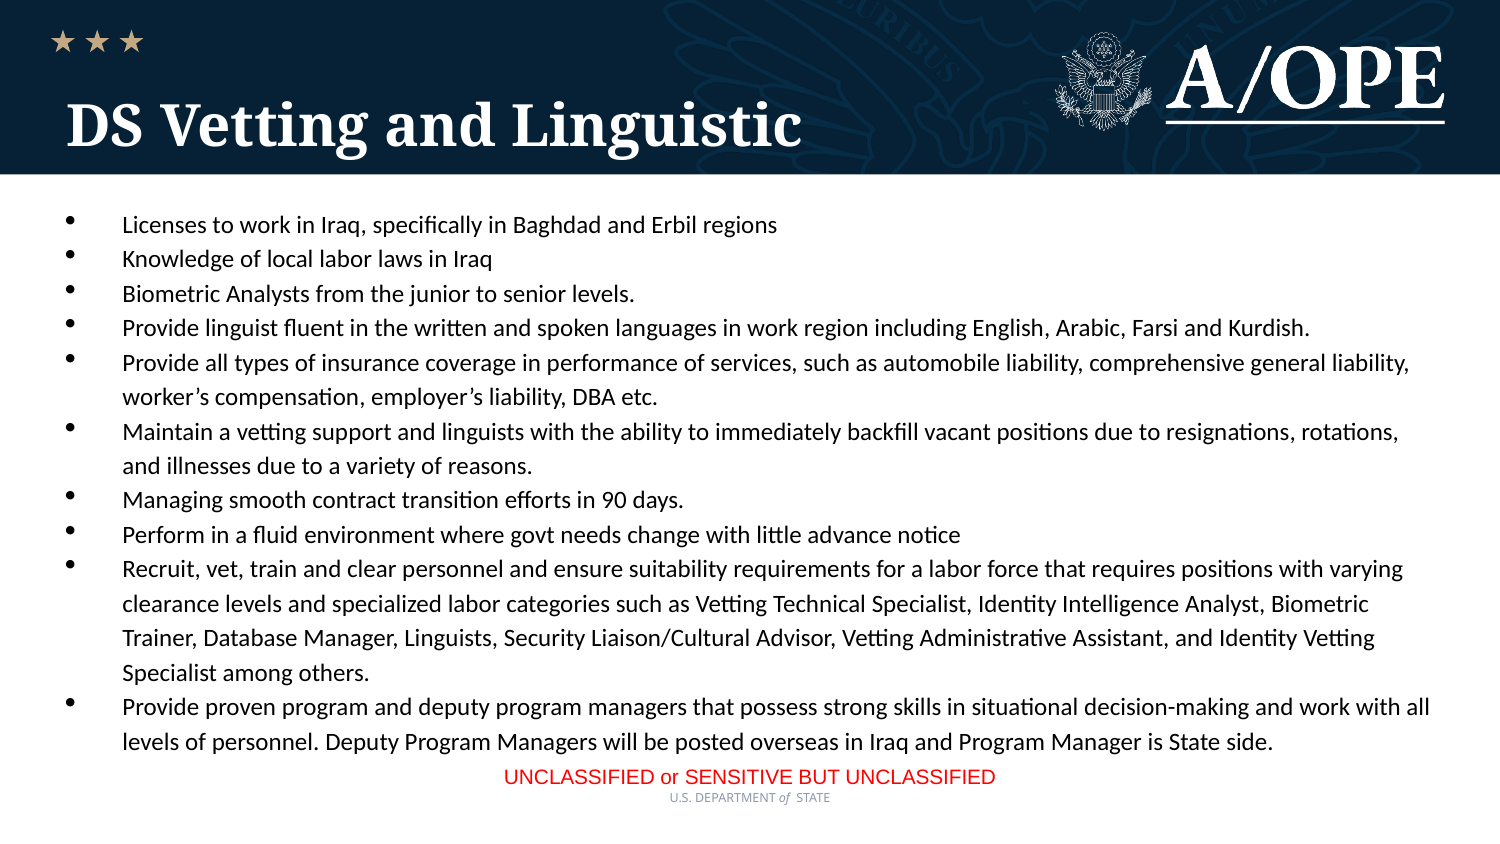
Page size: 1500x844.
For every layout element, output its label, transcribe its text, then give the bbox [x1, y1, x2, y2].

list Licenses to work in Iraq, specifically in Baghdad and Erbil regions Knowledge of local labor laws in Iraq Biometric Analysts from the junior to senior levels. Provide linguist fluent in the written and spoken languages in work region including English, Arabic, Farsi and Kurdish. Provide all types of insurance coverage in performance of services, such as automobile liability, comprehensive general liability, worker’s compensation, employer’s liability, DBA etc. Maintain a vetting support and linguists with the ability to immediately backfill vacant positions due to resignations, rotations, and illnesses due to a variety of reasons. Managing smooth contract transition efforts in 90 days. Perform in a fluid environment where govt needs change with little advance notice Recruit, vet, train and clear personnel and ensure suitability requirements for a labor force that requires positions with varying clearance levels and specialized labor categories such as Vetting Technical Specialist, Identity Intelligence Analyst, Biometric Trainer, Database Manager, Linguists, Security Liaison/Cultural Advisor, Vetting Administrative Assistant, and Identity Vetting Specialist among others. Provide proven program and deputy program managers that possess strong skills in situational decision-making and work with all levels of personnel. Deputy Program Managers will be posted overseas in Iraq and Program Manager is State side. [51, 189, 1449, 813]
picture [587, 0, 1500, 174]
text_box UNCLASSIFIED or SENSITIVE BUT UNCLASSIFIED [489, 756, 1011, 796]
title DS Vetting and Linguistic [51, 72, 1449, 167]
